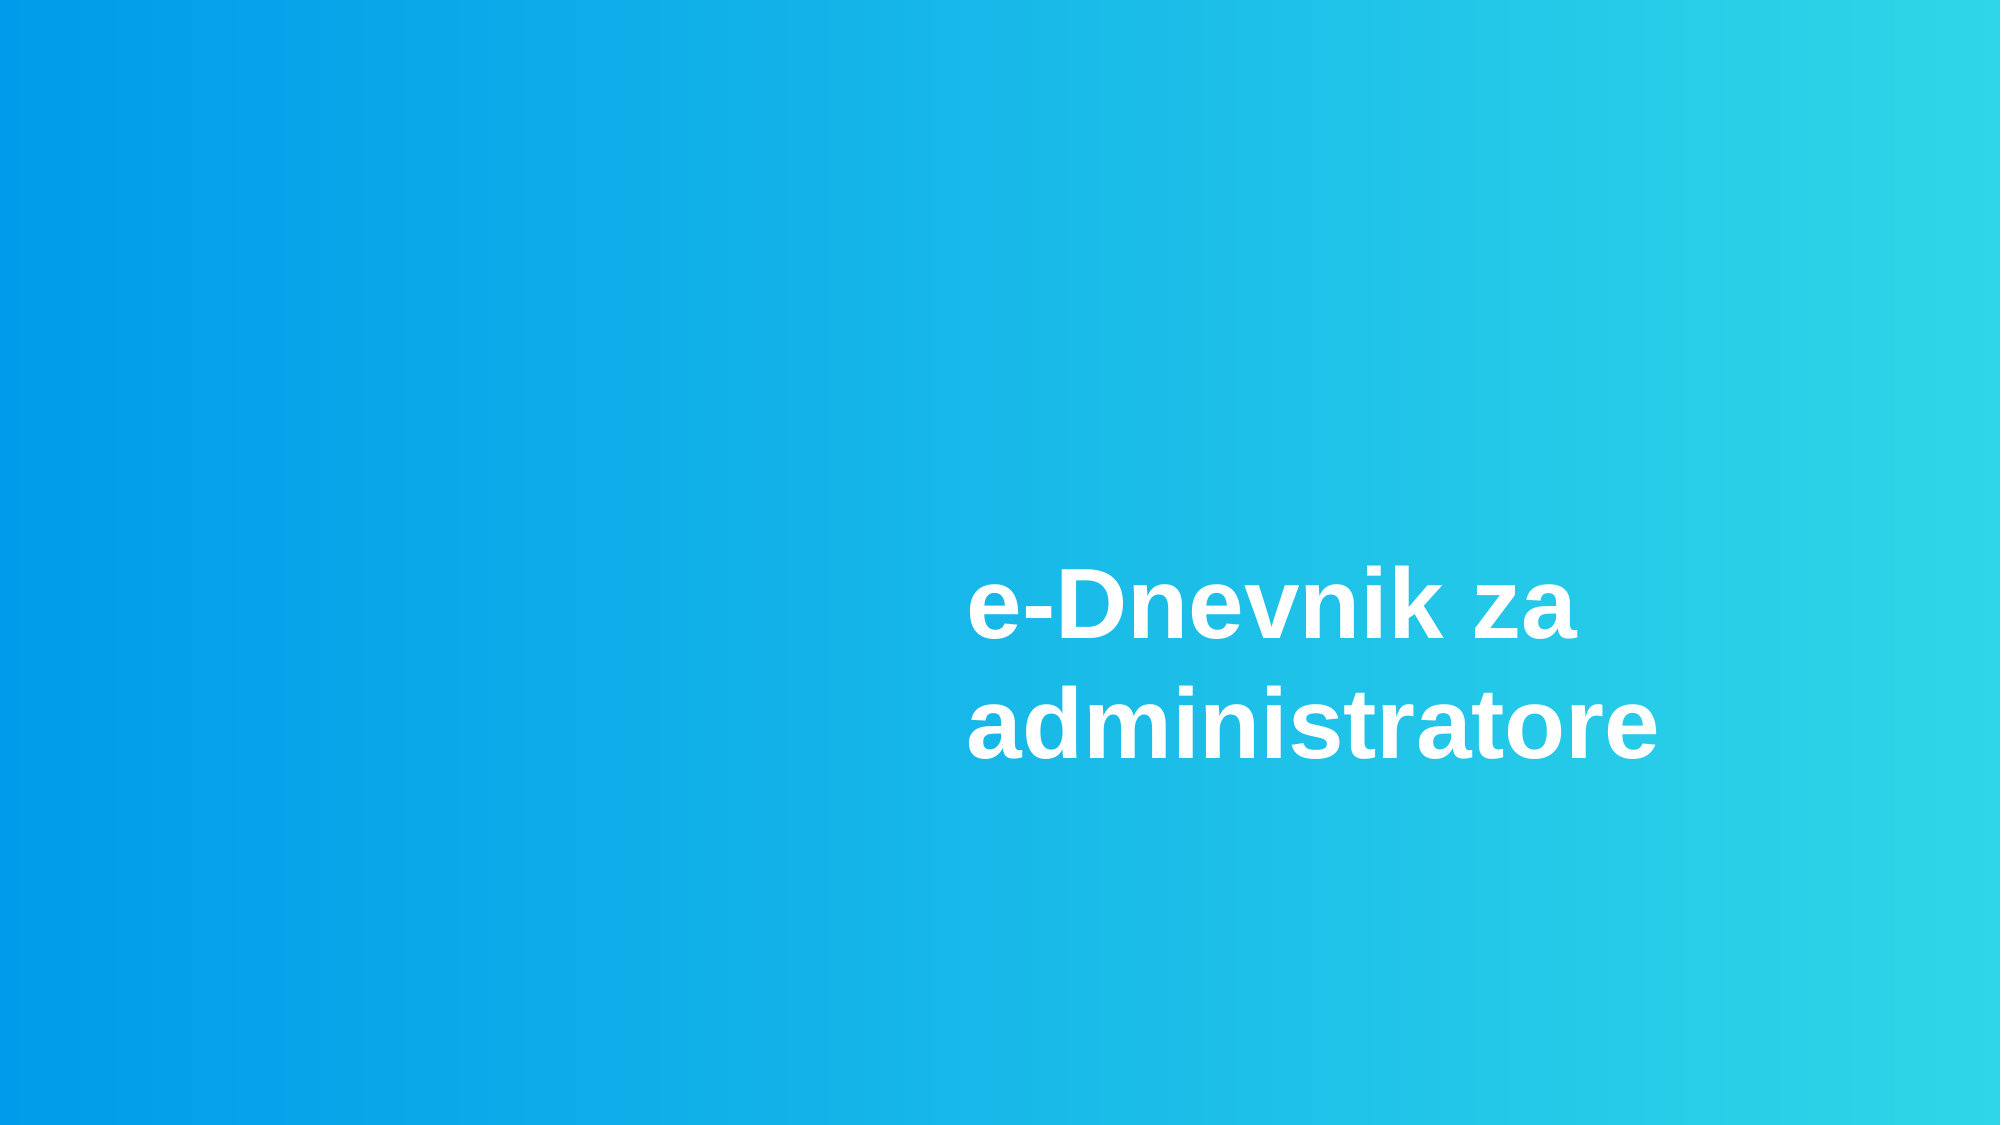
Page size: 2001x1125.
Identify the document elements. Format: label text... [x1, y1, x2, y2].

title e-Dnevnik za administratore [951, 376, 1752, 786]
